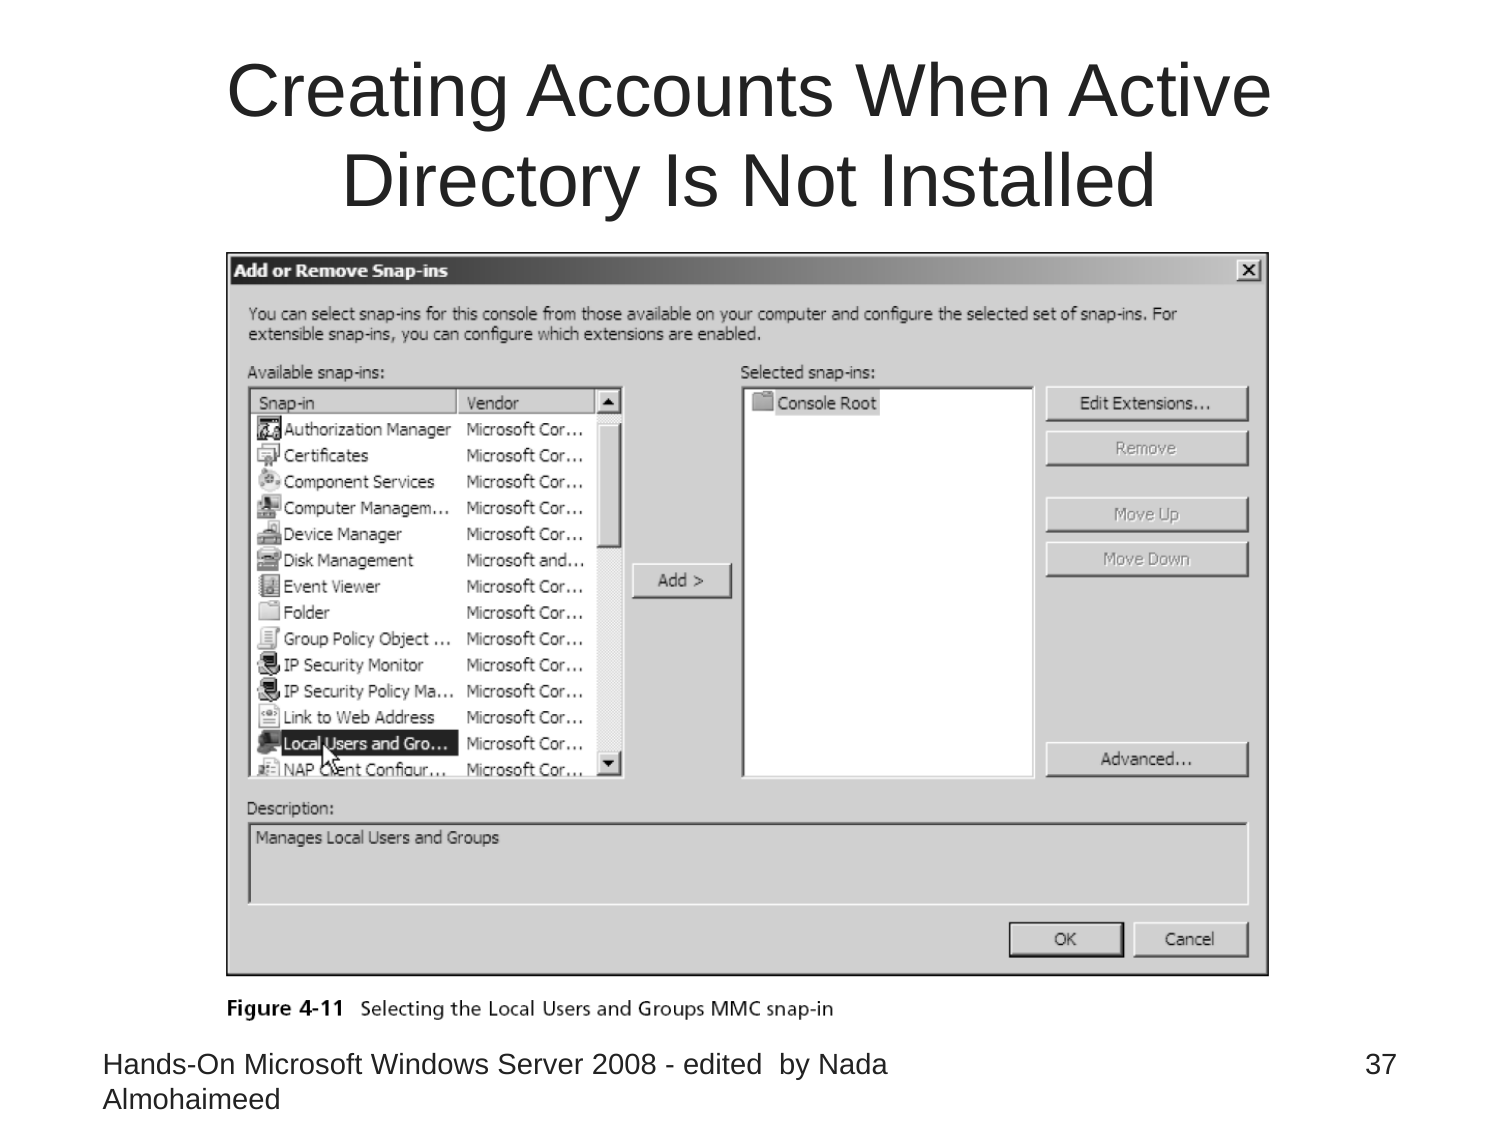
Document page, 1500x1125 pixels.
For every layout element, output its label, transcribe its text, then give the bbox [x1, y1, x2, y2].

footer Hands-On Microsoft Windows Server 2008 - edited by Nada Almohaimeed [87, 1037, 1051, 1101]
title Creating Accounts When Active Directory Is Not Installed [87, 37, 1413, 226]
picture [221, 249, 1273, 1027]
slide_number 37 [1074, 1037, 1413, 1101]
